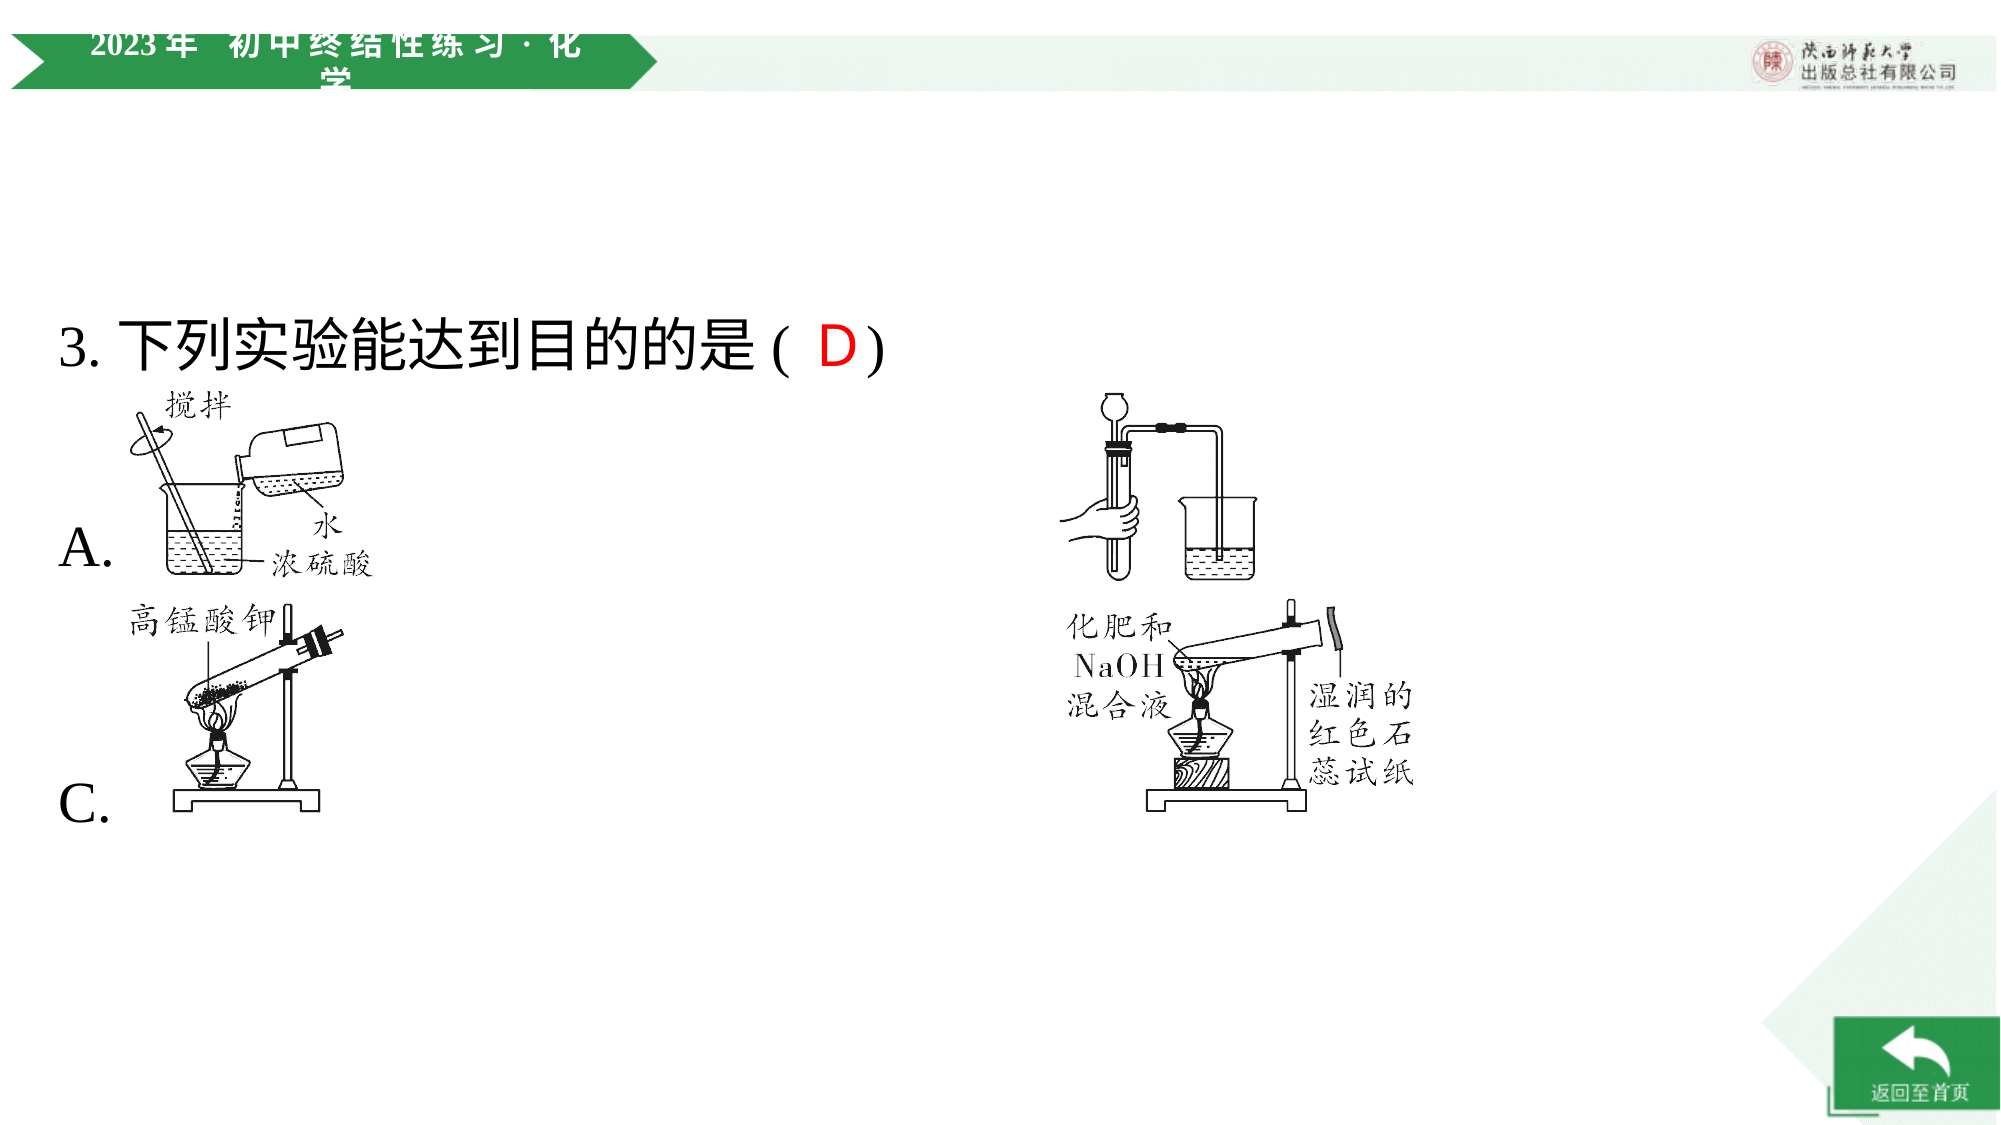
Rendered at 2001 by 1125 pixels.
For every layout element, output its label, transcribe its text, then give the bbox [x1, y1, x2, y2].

text_box 3.下列实验能达到目的的是( ) [58, 271, 808, 365]
picture [0, 0, 2001, 1125]
text_box D [808, 271, 867, 366]
text_box 3.下列实验能达到目的的是( ) [867, 271, 1941, 365]
